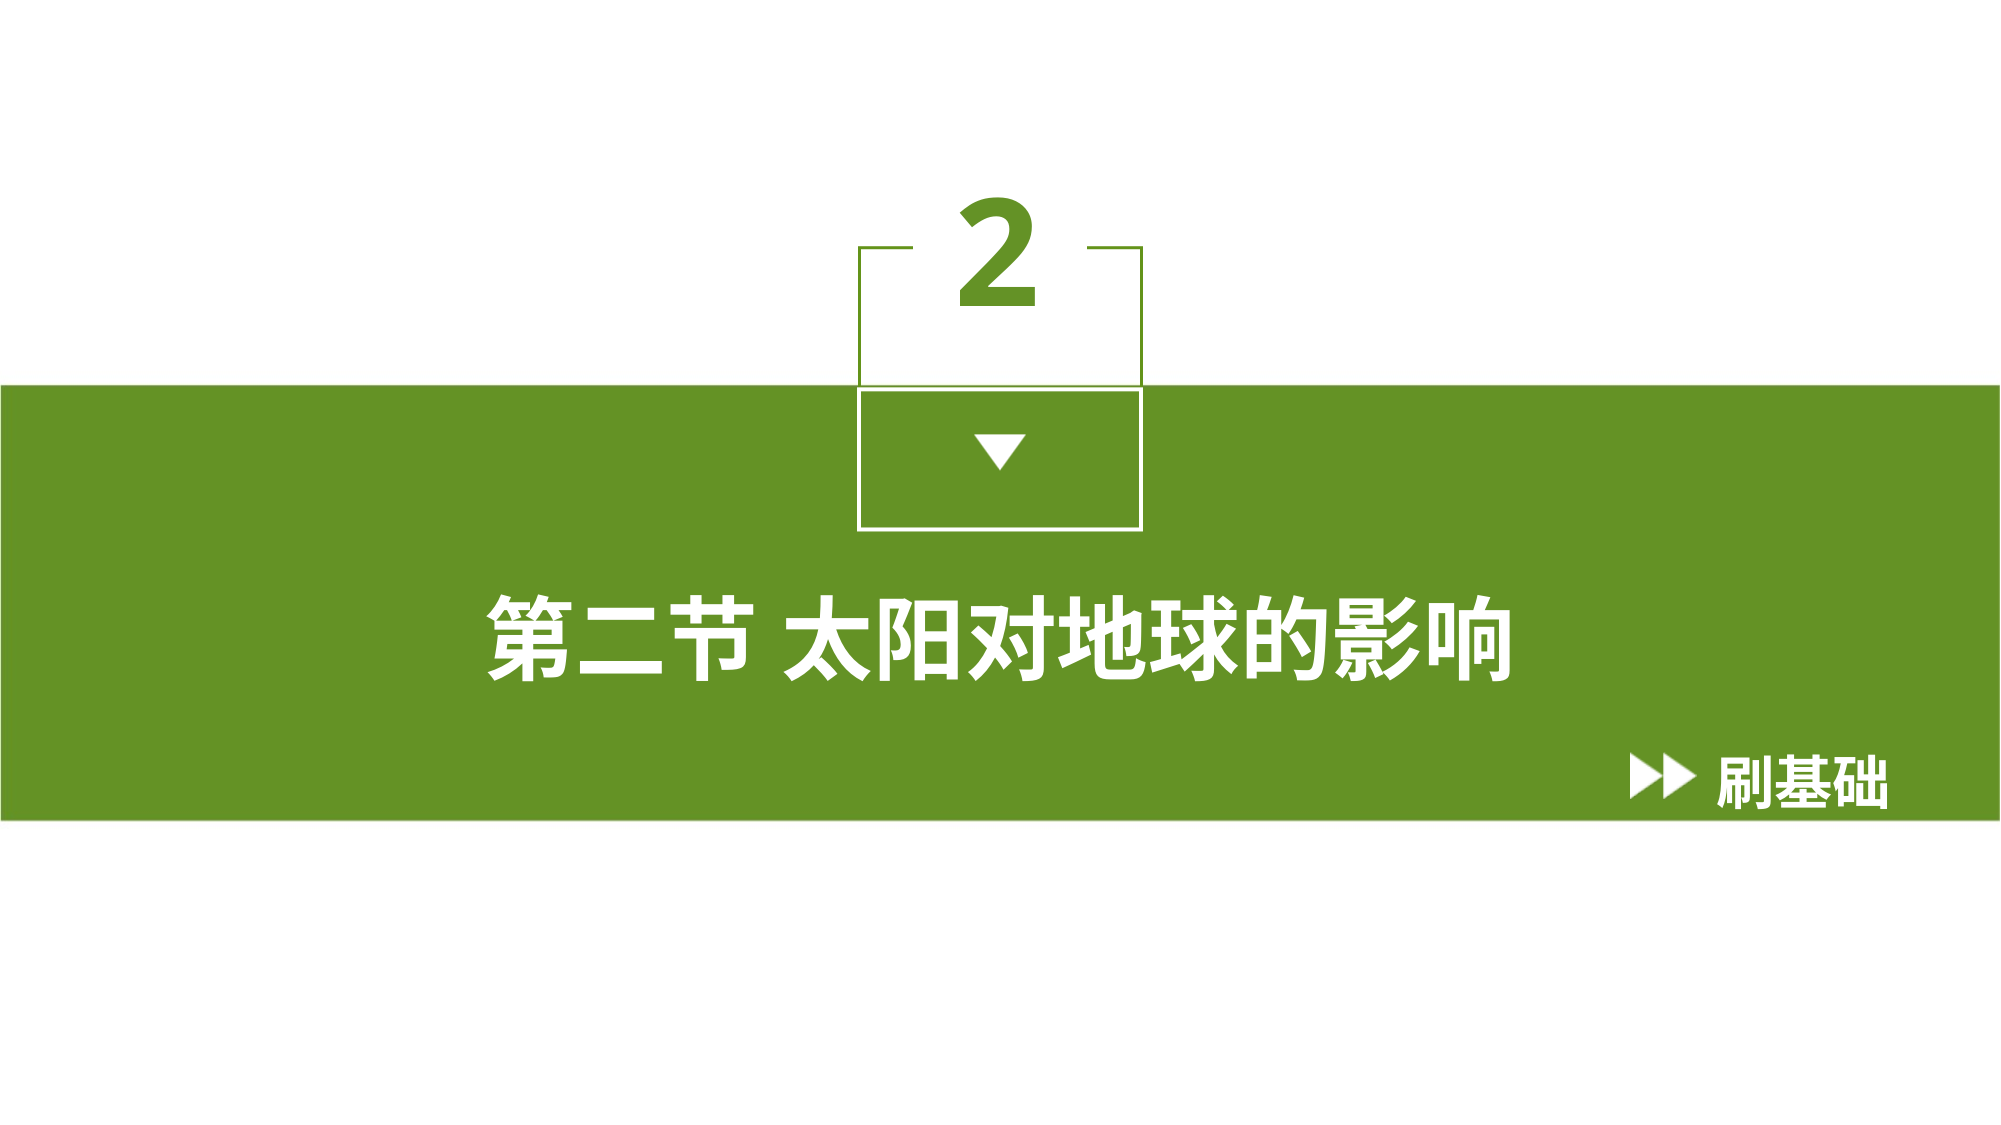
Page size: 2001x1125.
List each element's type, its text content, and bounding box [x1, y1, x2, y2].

picture [0, 699, 2000, 1125]
picture [0, 0, 2000, 572]
text_box 2 [865, 148, 1130, 345]
text_box 刷基础 [1715, 712, 1997, 818]
text_box 第二节 太阳对地球的影响 [0, 572, 2000, 699]
